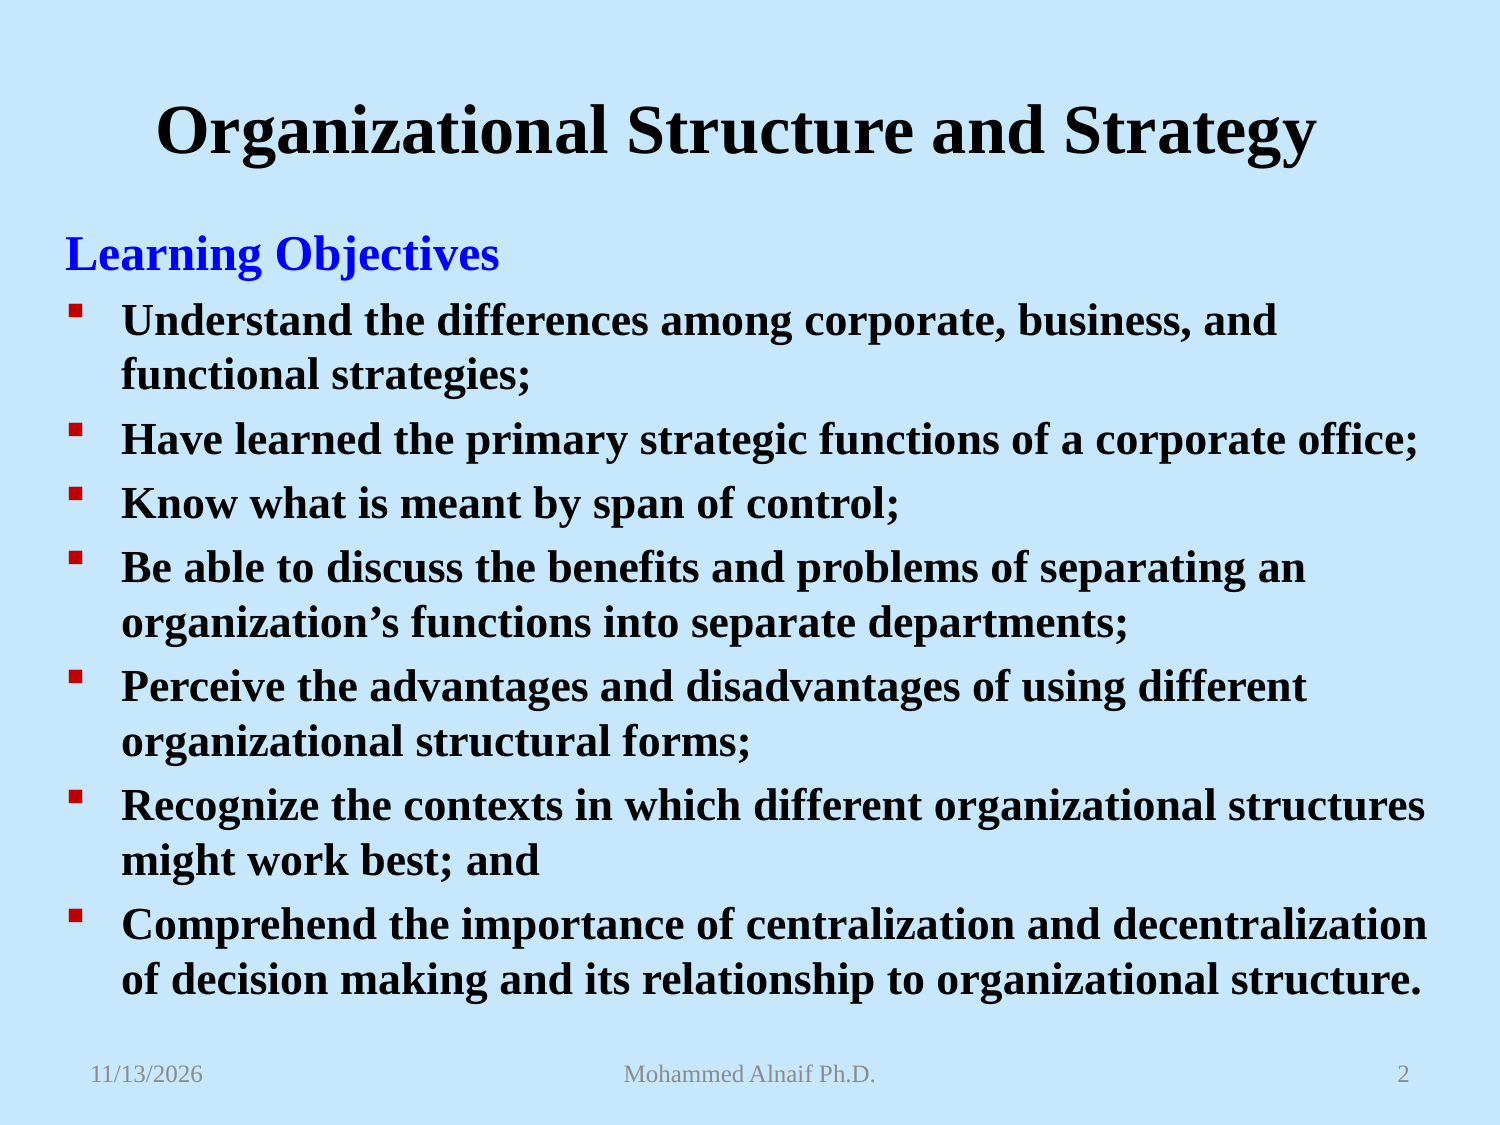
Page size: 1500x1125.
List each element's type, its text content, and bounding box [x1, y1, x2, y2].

slide_number 2 [1074, 1042, 1425, 1103]
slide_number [75, 1042, 425, 1103]
subtitle Learning Objectives Understand the differences among corporate, business, and functional strategies; Have learned the primary strategic functions of a corporate office; Know what is meant by span of control; Be able to discuss the benefits and problems of separating an organization’s functions into separate departments; Perceive the advantages and disadvantages of using different organizational structural forms; Recognize the contexts in which different organizational structures might work best; and Comprehend the importance of centralization and decentralization of decision making and its relationship to organizational structure. [50, 212, 1463, 1038]
footer Mohammed Alnaif Ph.D. [512, 1042, 988, 1103]
title Organizational Structure and Strategy [99, 75, 1375, 175]
